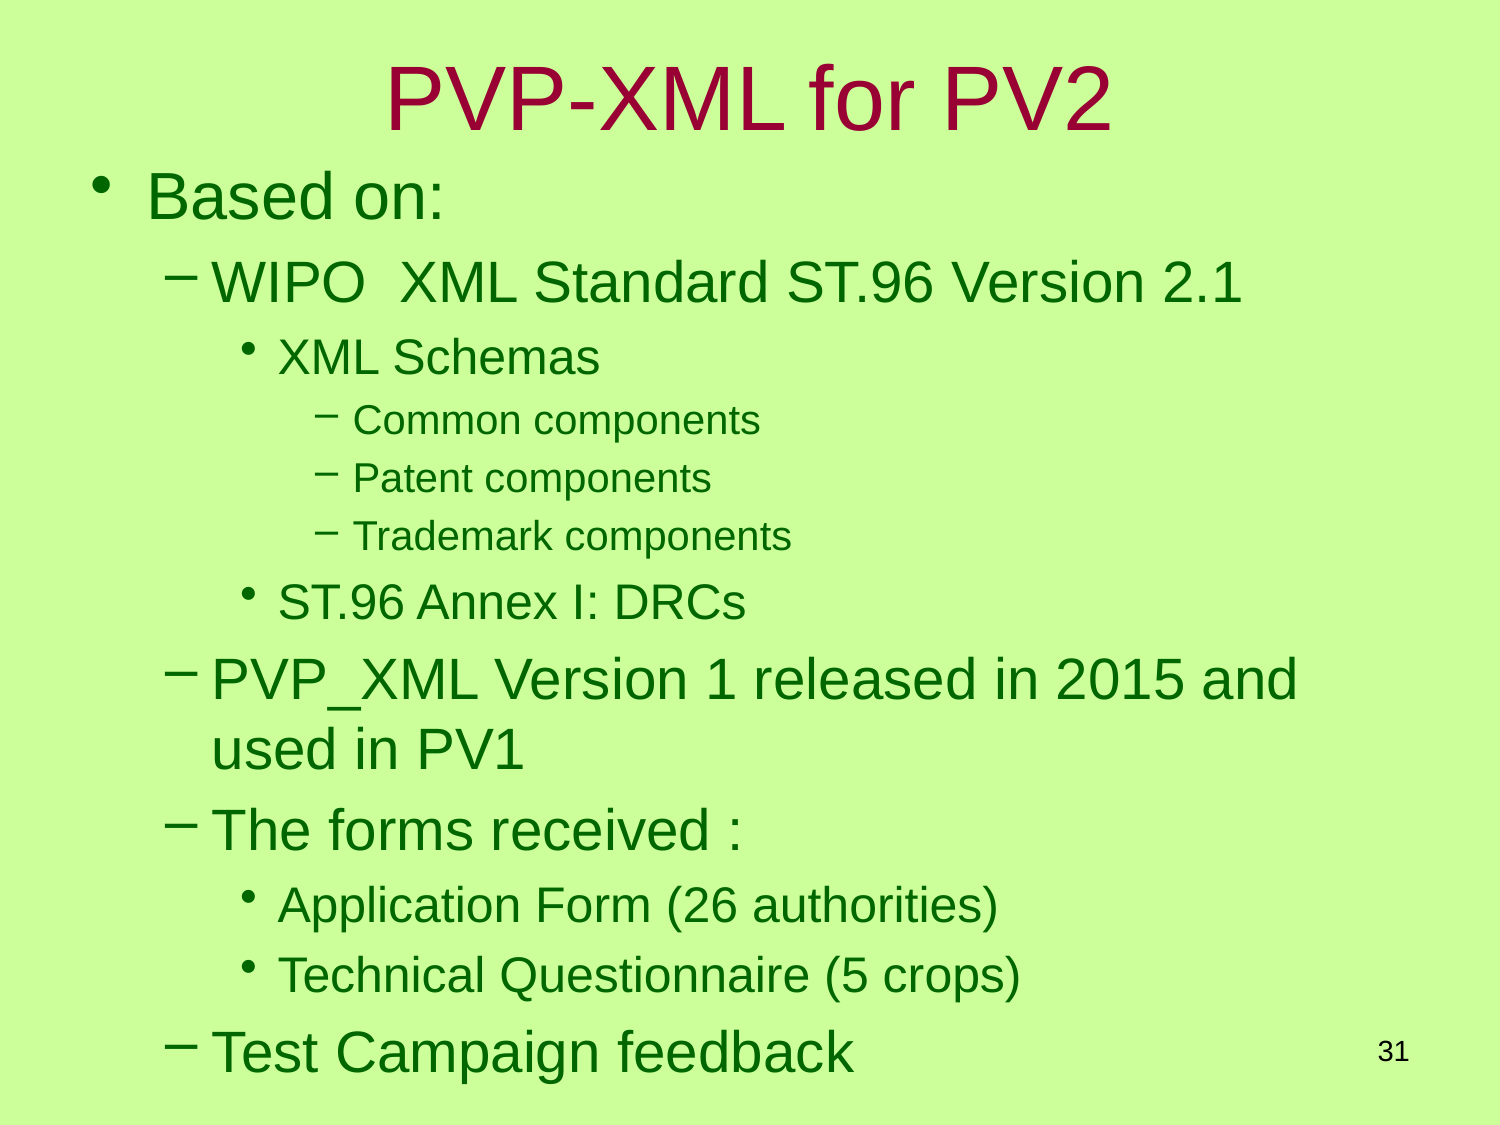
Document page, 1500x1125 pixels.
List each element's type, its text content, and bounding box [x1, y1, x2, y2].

title PVP-XML for PV2 [75, 0, 1425, 145]
slide_number 31 [1074, 1024, 1425, 1103]
list Based on: WIPO XML Standard ST.96 Version 2.1 XML Schemas Common components Patent components Trademark components ST.96 Annex I: DRCs PVP_XML Version 1 released in 2015 and used in PV1 The forms received : Application Form (26 authorities) Technical Questionnaire (5 crops) Test Campaign feedback [75, 145, 1425, 888]
